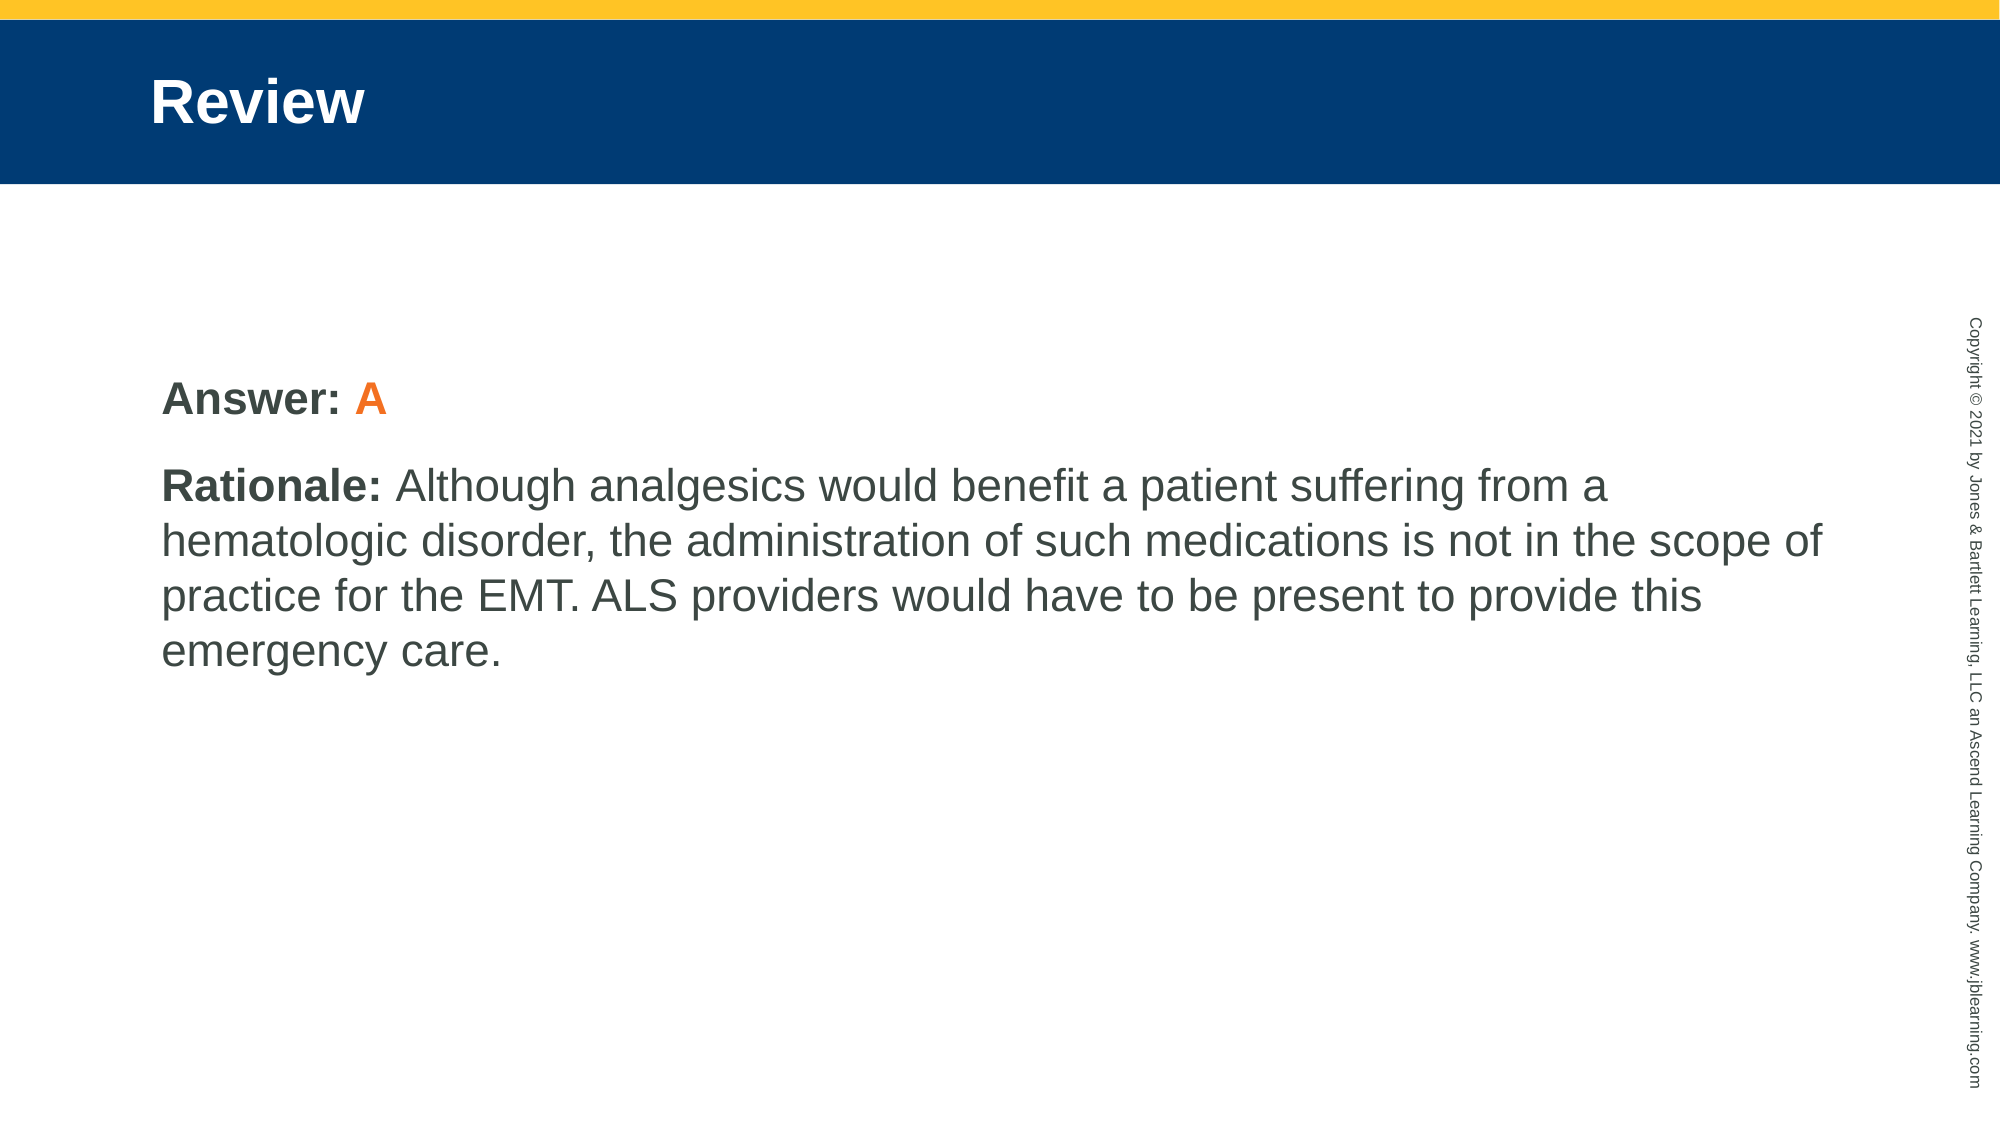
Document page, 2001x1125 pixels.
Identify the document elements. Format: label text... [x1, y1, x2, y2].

title Review [0, 19, 2000, 185]
list Answer: A Rationale: Although analgesics would benefit a patient suffering from a hematologic disorder, the administration of such medications is not in the scope of practice for the EMT. ALS providers would have to be present to provide this emergency care. [146, 361, 1859, 1016]
